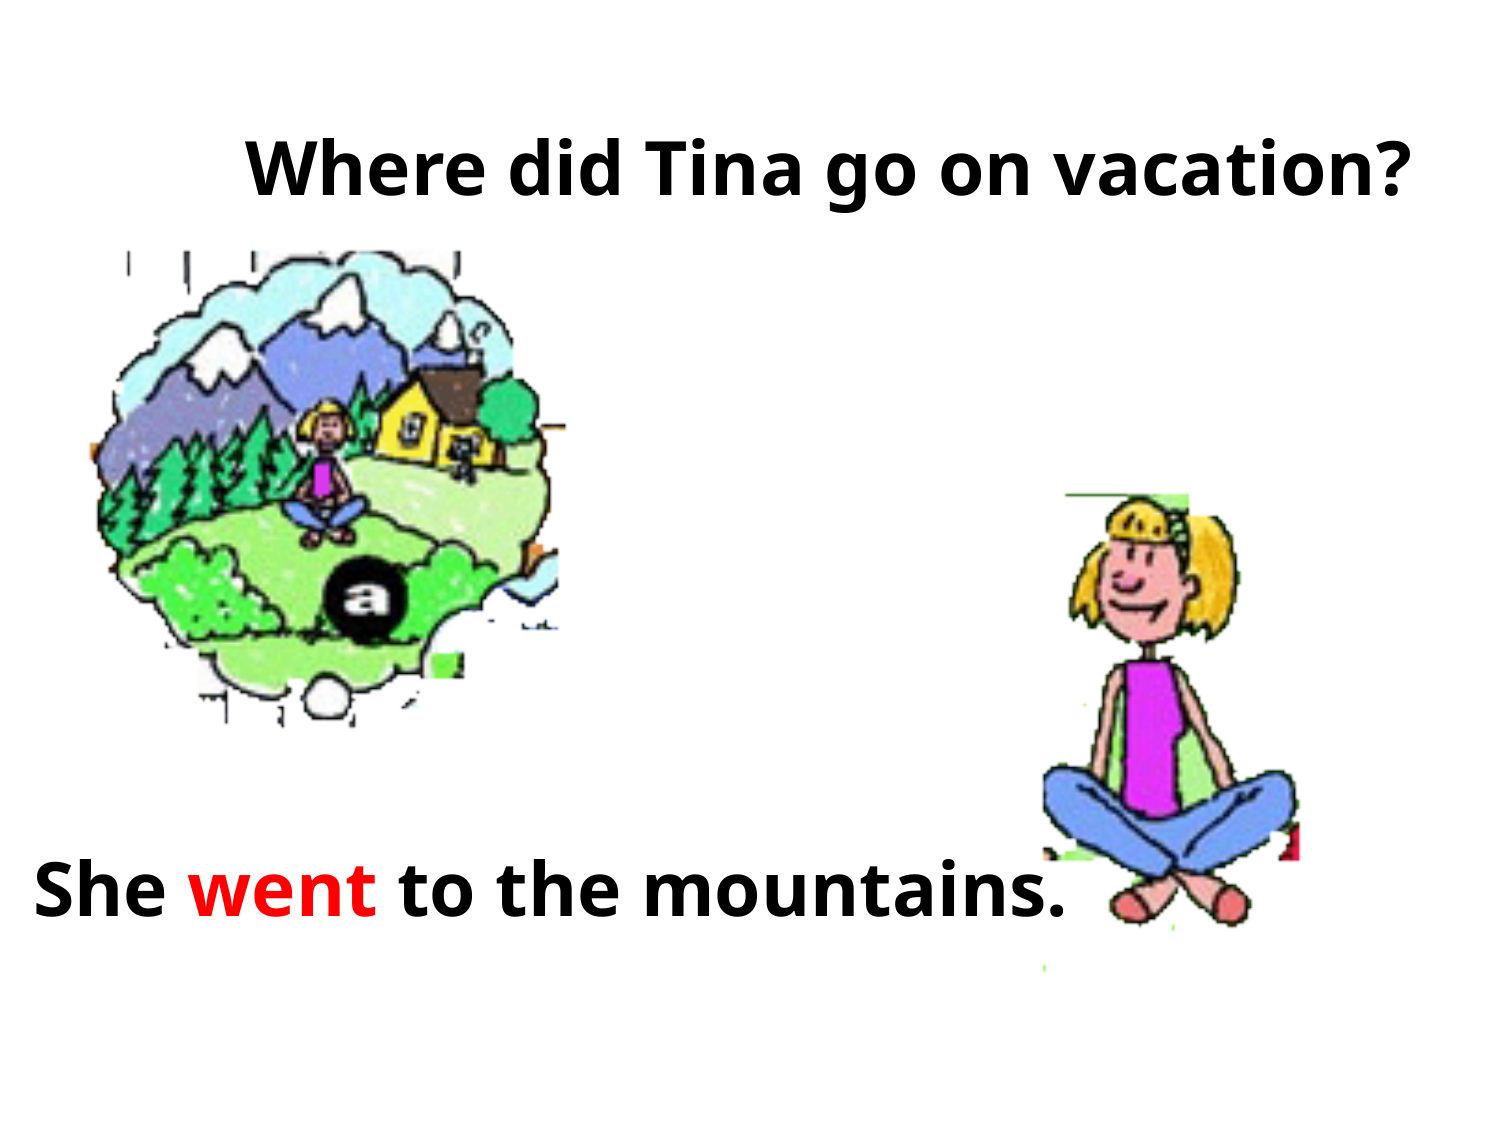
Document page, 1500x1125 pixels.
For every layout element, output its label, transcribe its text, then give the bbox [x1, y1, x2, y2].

text_box She went to the mountains. [18, 834, 910, 939]
picture [915, 432, 1445, 988]
text_box Where did Tina go on vacation? [230, 113, 1447, 219]
picture [52, 184, 595, 752]
